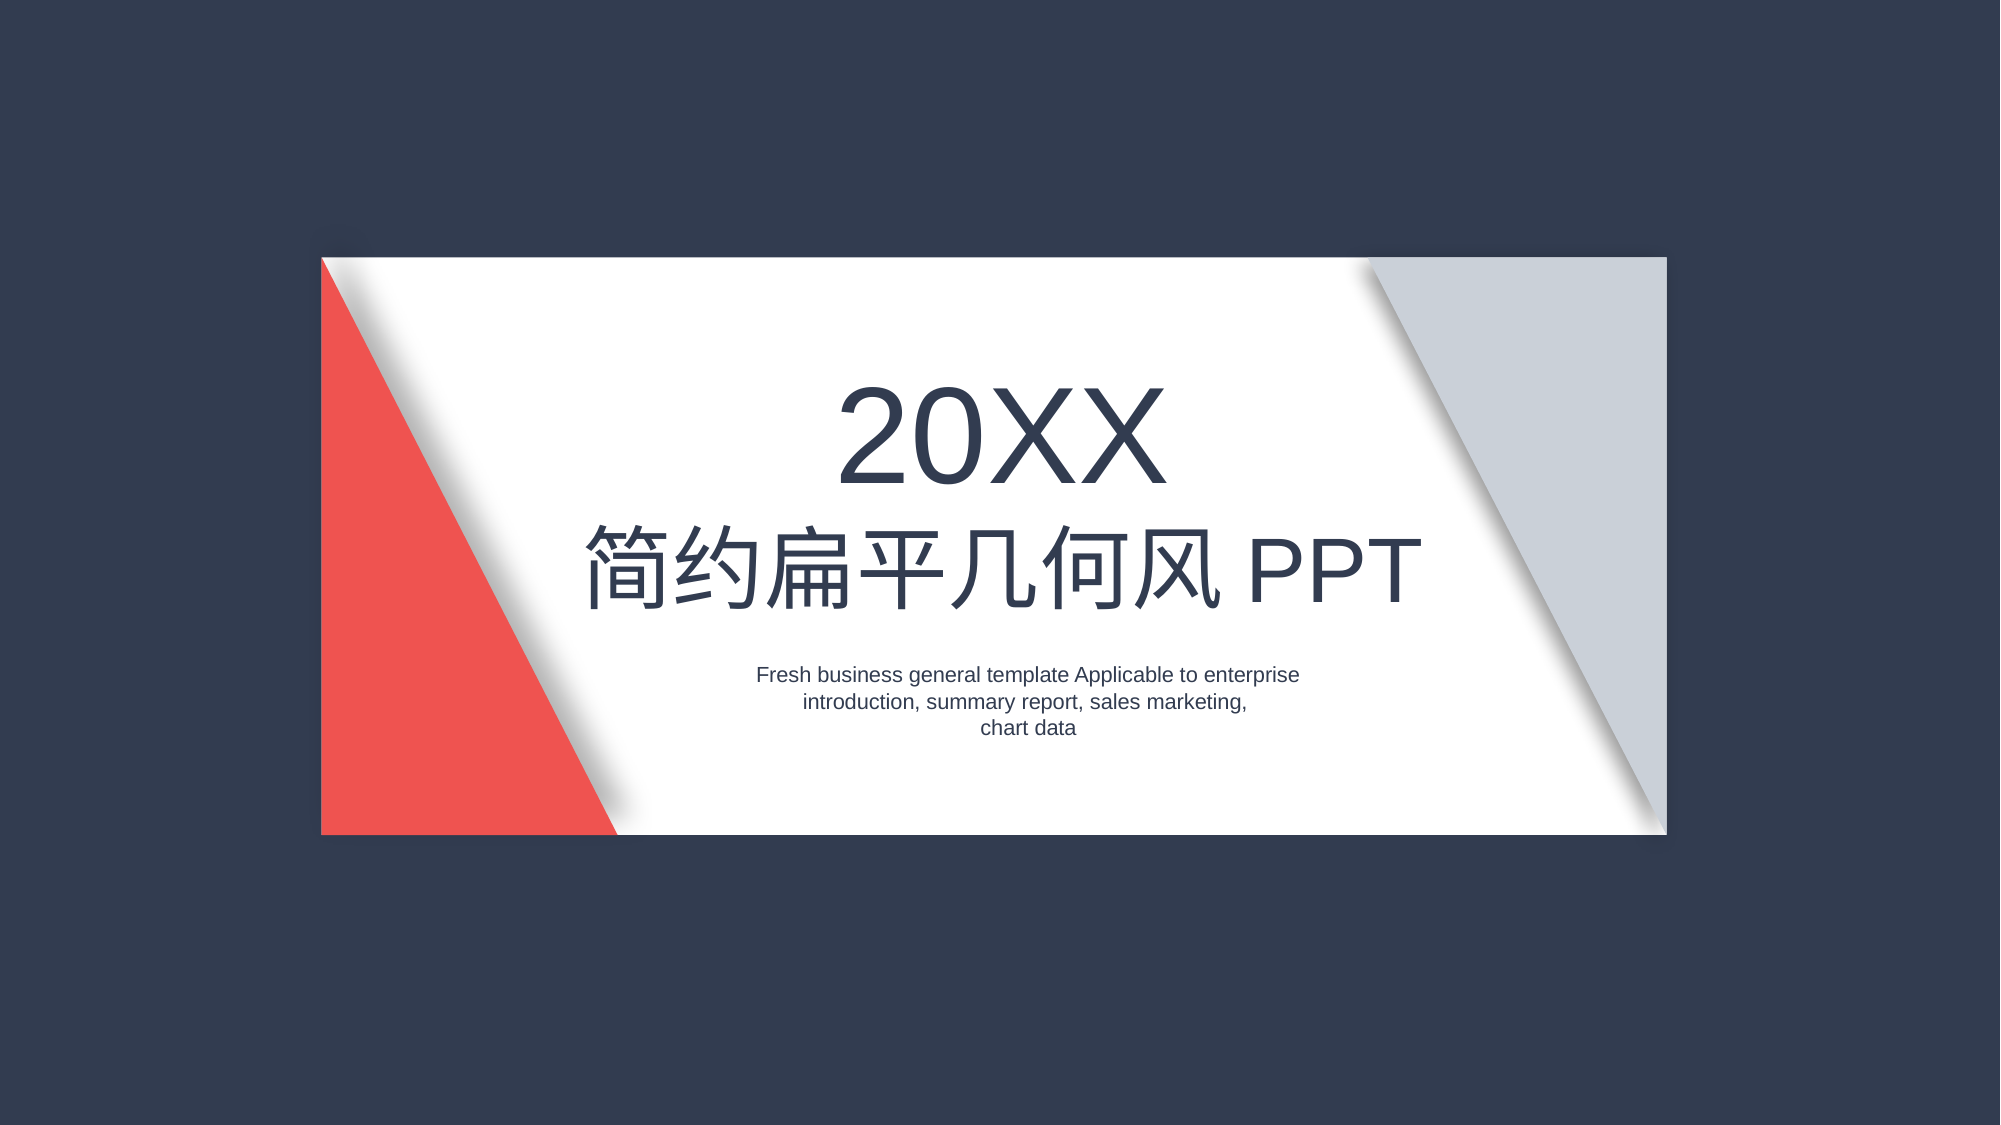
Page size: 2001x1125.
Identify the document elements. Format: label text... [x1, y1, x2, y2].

text_box [365, 256, 1381, 603]
text_box [320, 257, 620, 837]
text_box Fresh business general template Applicable to enterprise introduction, summary report, sales marketing, chart data [689, 653, 1368, 748]
text_box [1365, 256, 1668, 836]
text_box [556, 494, 1639, 836]
text_box 20XX 简约扁平几何风PPT [543, 338, 1462, 629]
